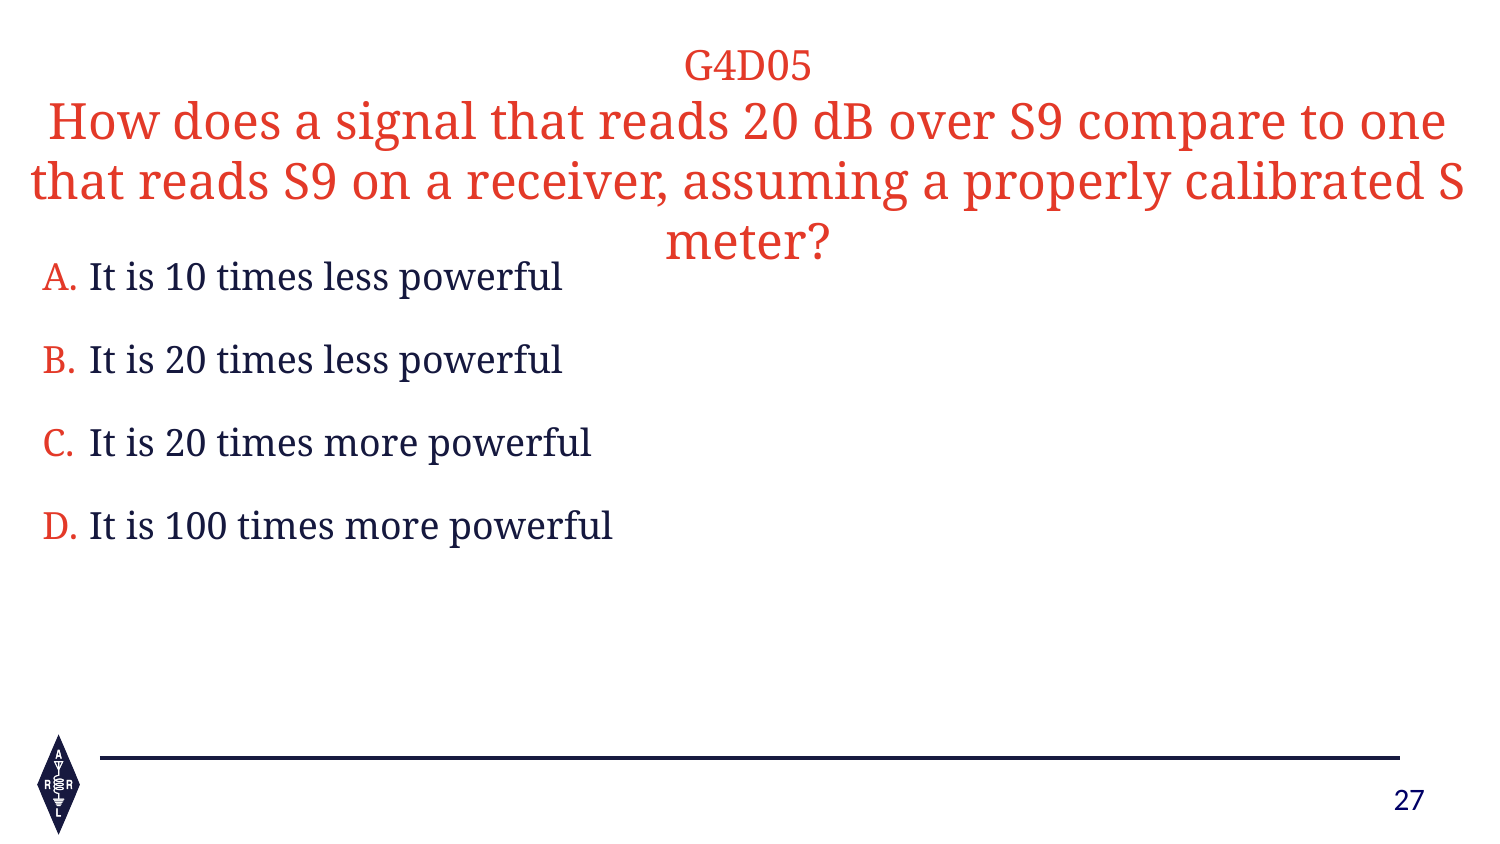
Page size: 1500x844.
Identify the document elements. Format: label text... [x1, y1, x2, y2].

picture [37, 734, 80, 835]
list It is 10 times less powerful It is 20 times less powerful It is 20 times more powerful It is 100 times more powerful [42, 224, 1449, 738]
title G4D05 How does a signal that reads 20 dB over S9 compare to one that reads S9 on a receiver, assuming a properly calibrated S meter? [23, 33, 1473, 202]
slide_number 27 [1074, 768, 1425, 827]
